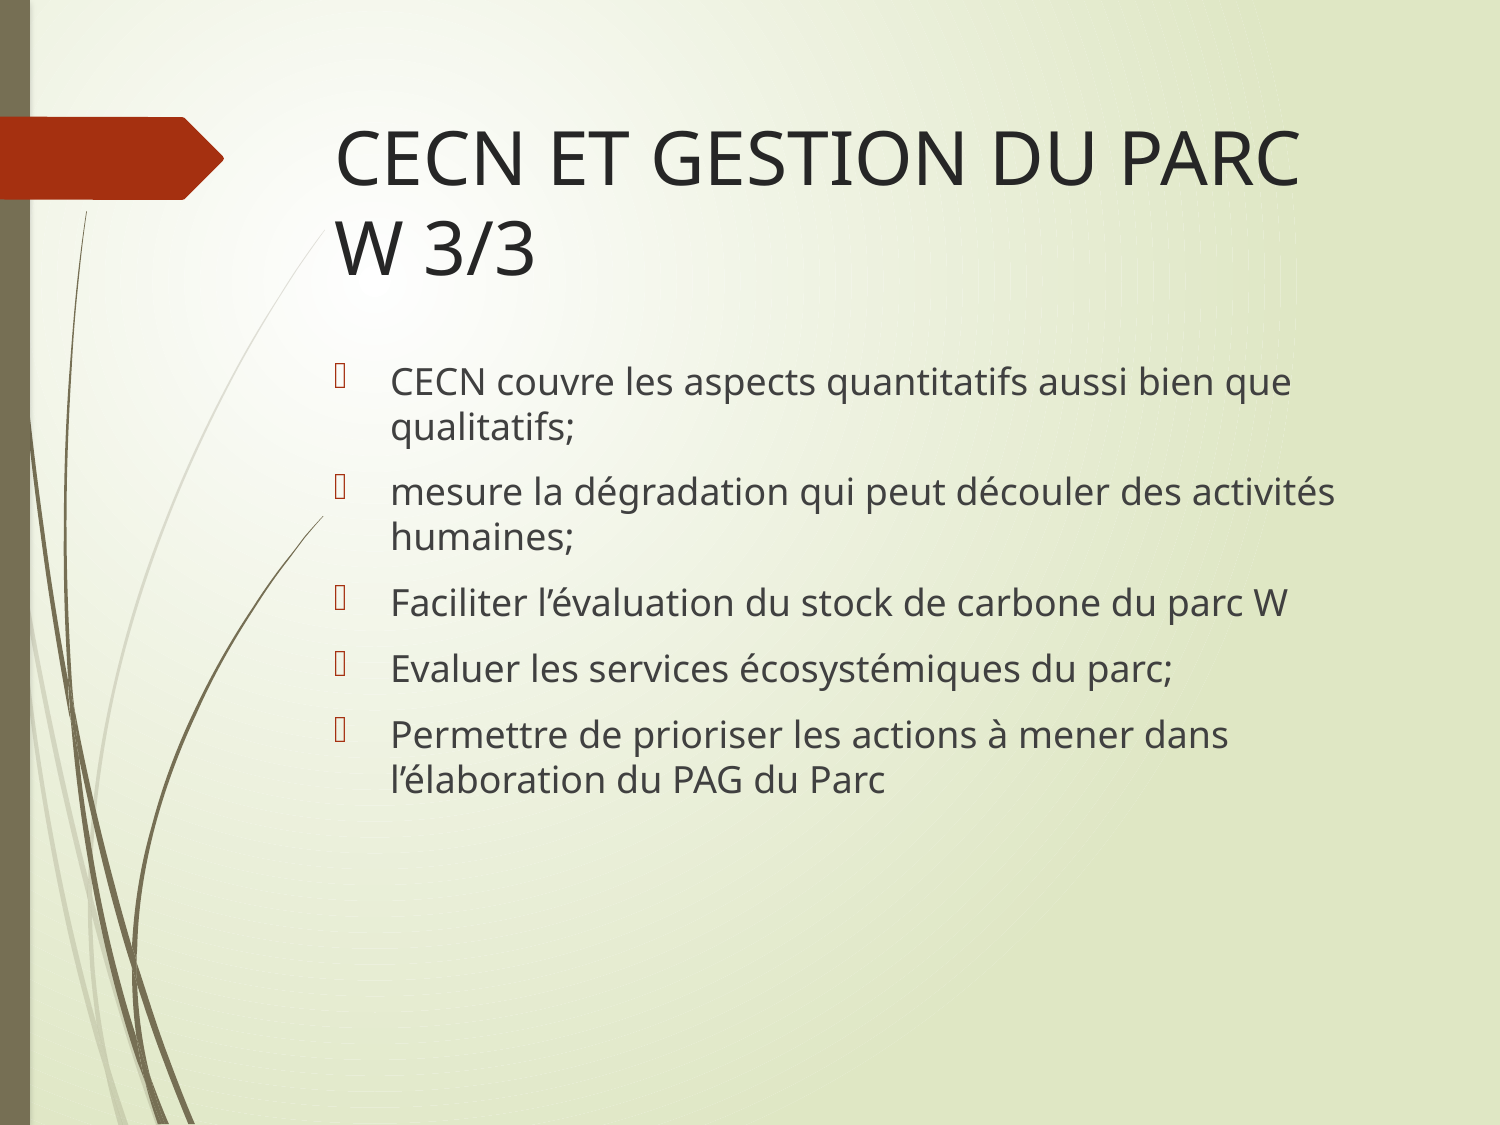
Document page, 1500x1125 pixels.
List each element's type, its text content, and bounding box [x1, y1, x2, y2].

title CECN ET GESTION DU PARC W 3/3 [319, 102, 1400, 313]
list CECN couvre les aspects quantitatifs aussi bien que qualitatifs; mesure la dégradation qui peut découler des activités humaines; Faciliter l’évaluation du stock de carbone du parc W Evaluer les services écosystémiques du parc; Permettre de prioriser les actions à mener dans l’élaboration du PAG du Parc [318, 350, 1400, 970]
